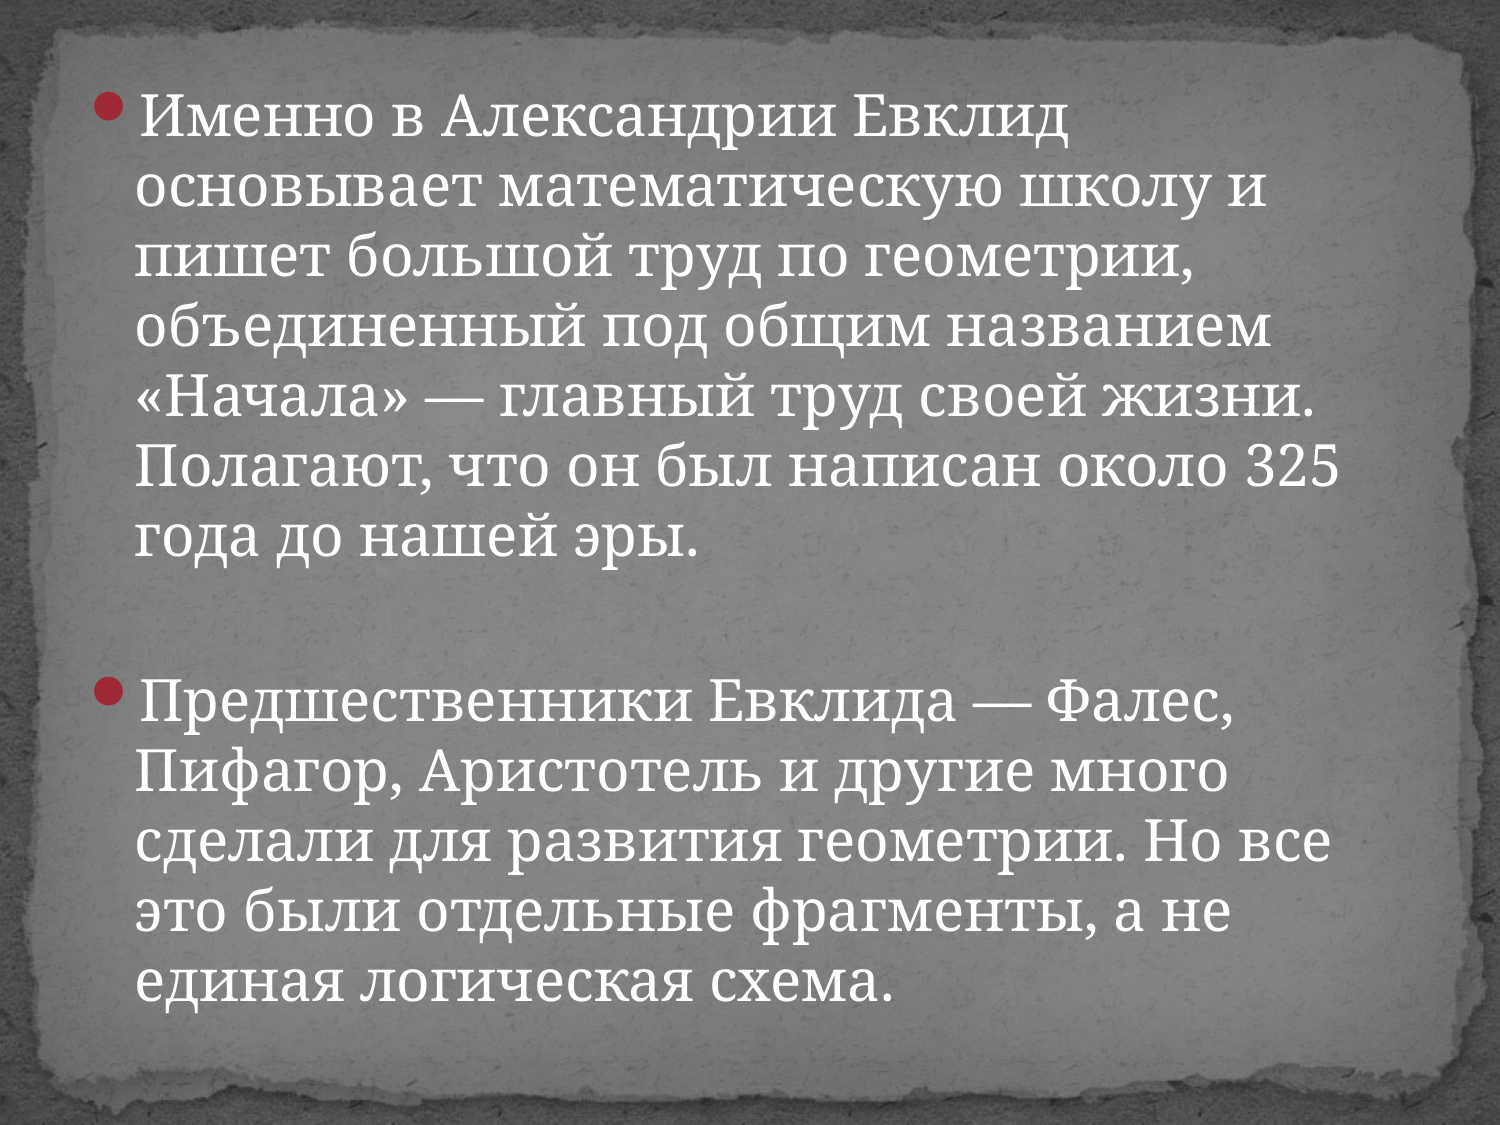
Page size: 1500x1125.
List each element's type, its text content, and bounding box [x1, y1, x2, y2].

list Именно в Александрии Евклид основывает математическую школу и пишет большой труд по геометрии, объединенный под общим названием «Начала» — главный труд своей жизни. Полагают, что он был написан около 325 года до нашей эры. Предшественники Евклида — Фалес, Пифагор, Аристотель и другие много сделали для развития геометрии. Но все это были отдельные фрагменты, а не единая логическая схема. [74, 70, 1426, 1001]
